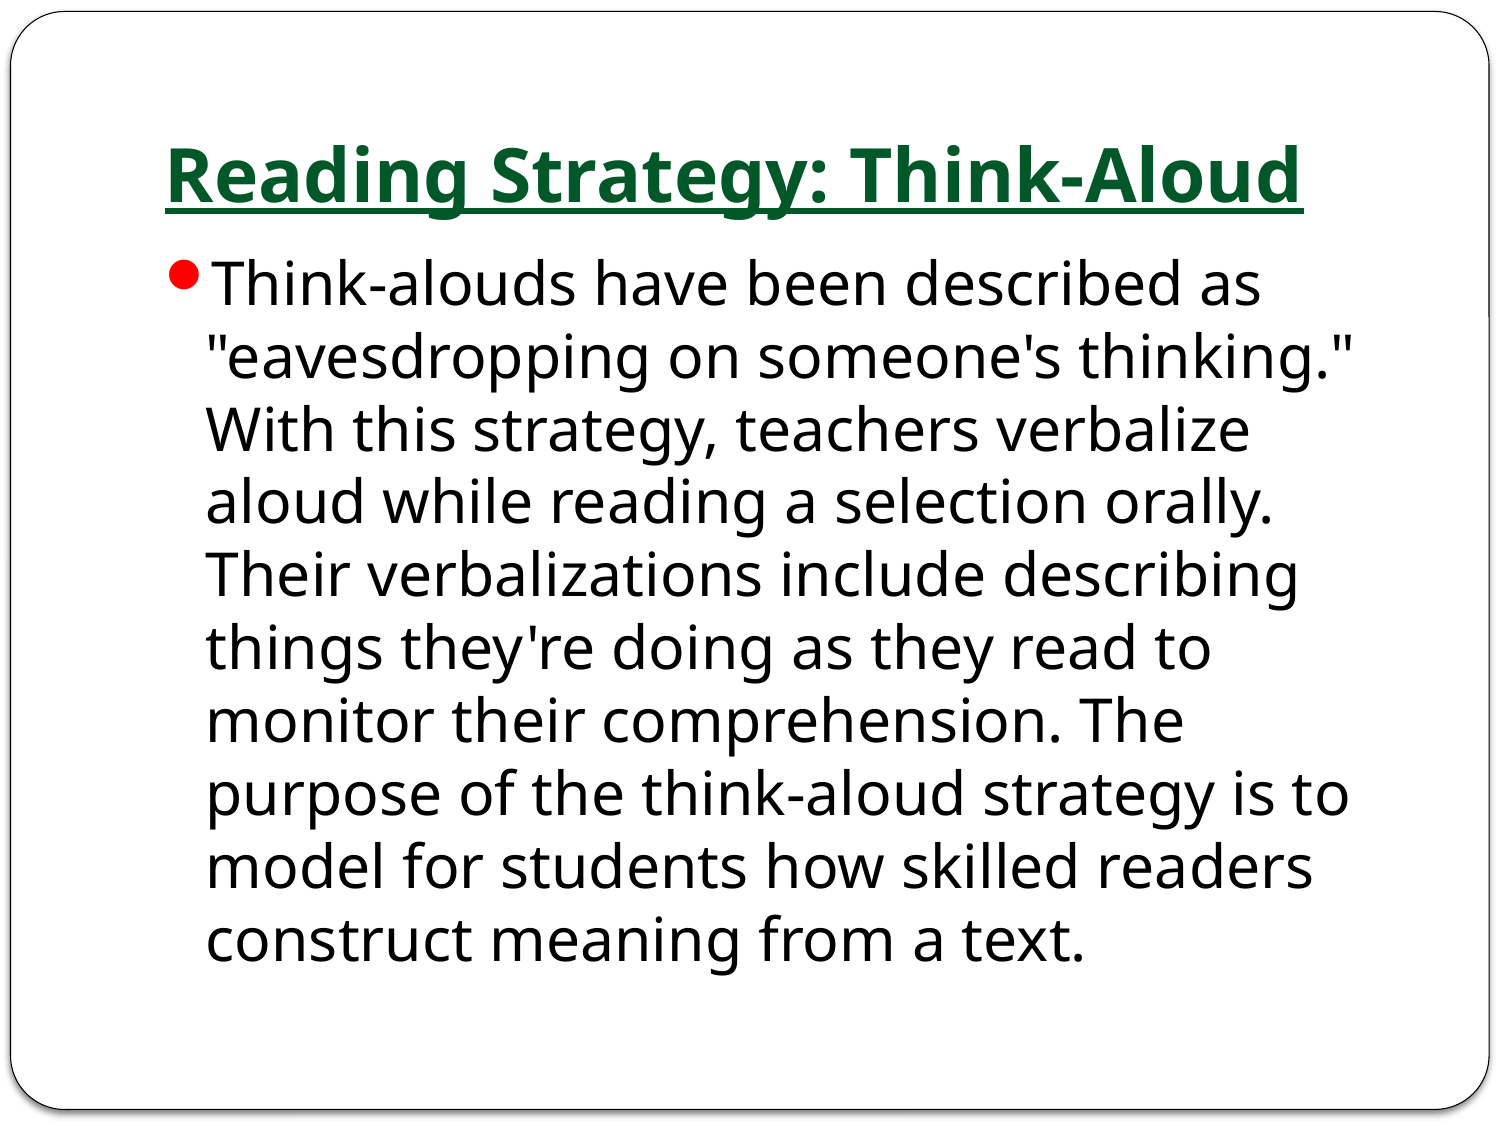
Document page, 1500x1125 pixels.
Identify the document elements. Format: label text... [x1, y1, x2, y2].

title Reading Strategy: Think-Aloud [150, 45, 1425, 233]
list Think-alouds have been described as "eavesdropping on someone's thinking." With this strategy, teachers verbalize aloud while reading a selection orally. Their verbalizations include describing things they're doing as they read to monitor their comprehension. The purpose of the think-aloud strategy is to model for students how skilled readers construct meaning from a text. [150, 237, 1425, 988]
